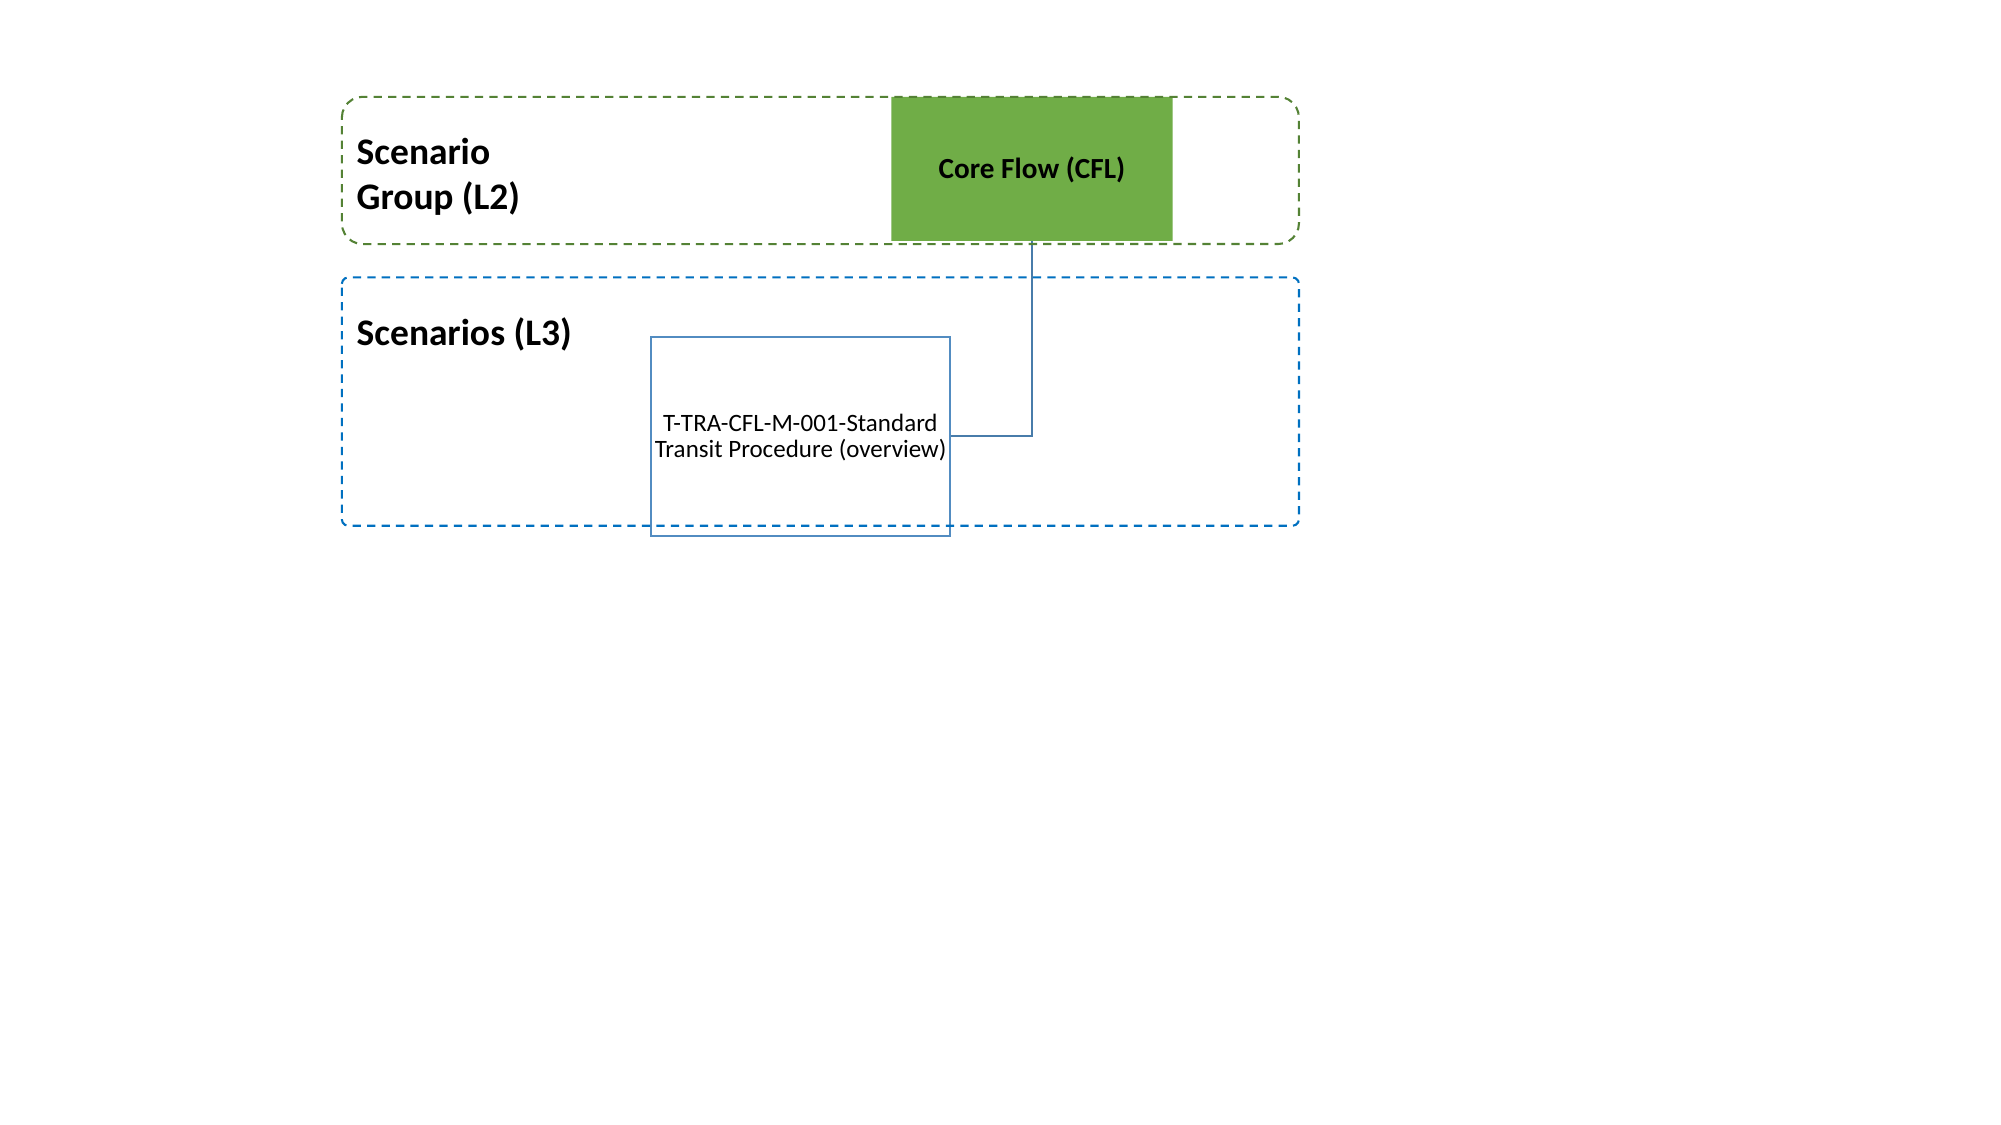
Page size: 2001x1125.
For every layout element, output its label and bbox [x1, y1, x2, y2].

text_box [341, 96, 1390, 668]
